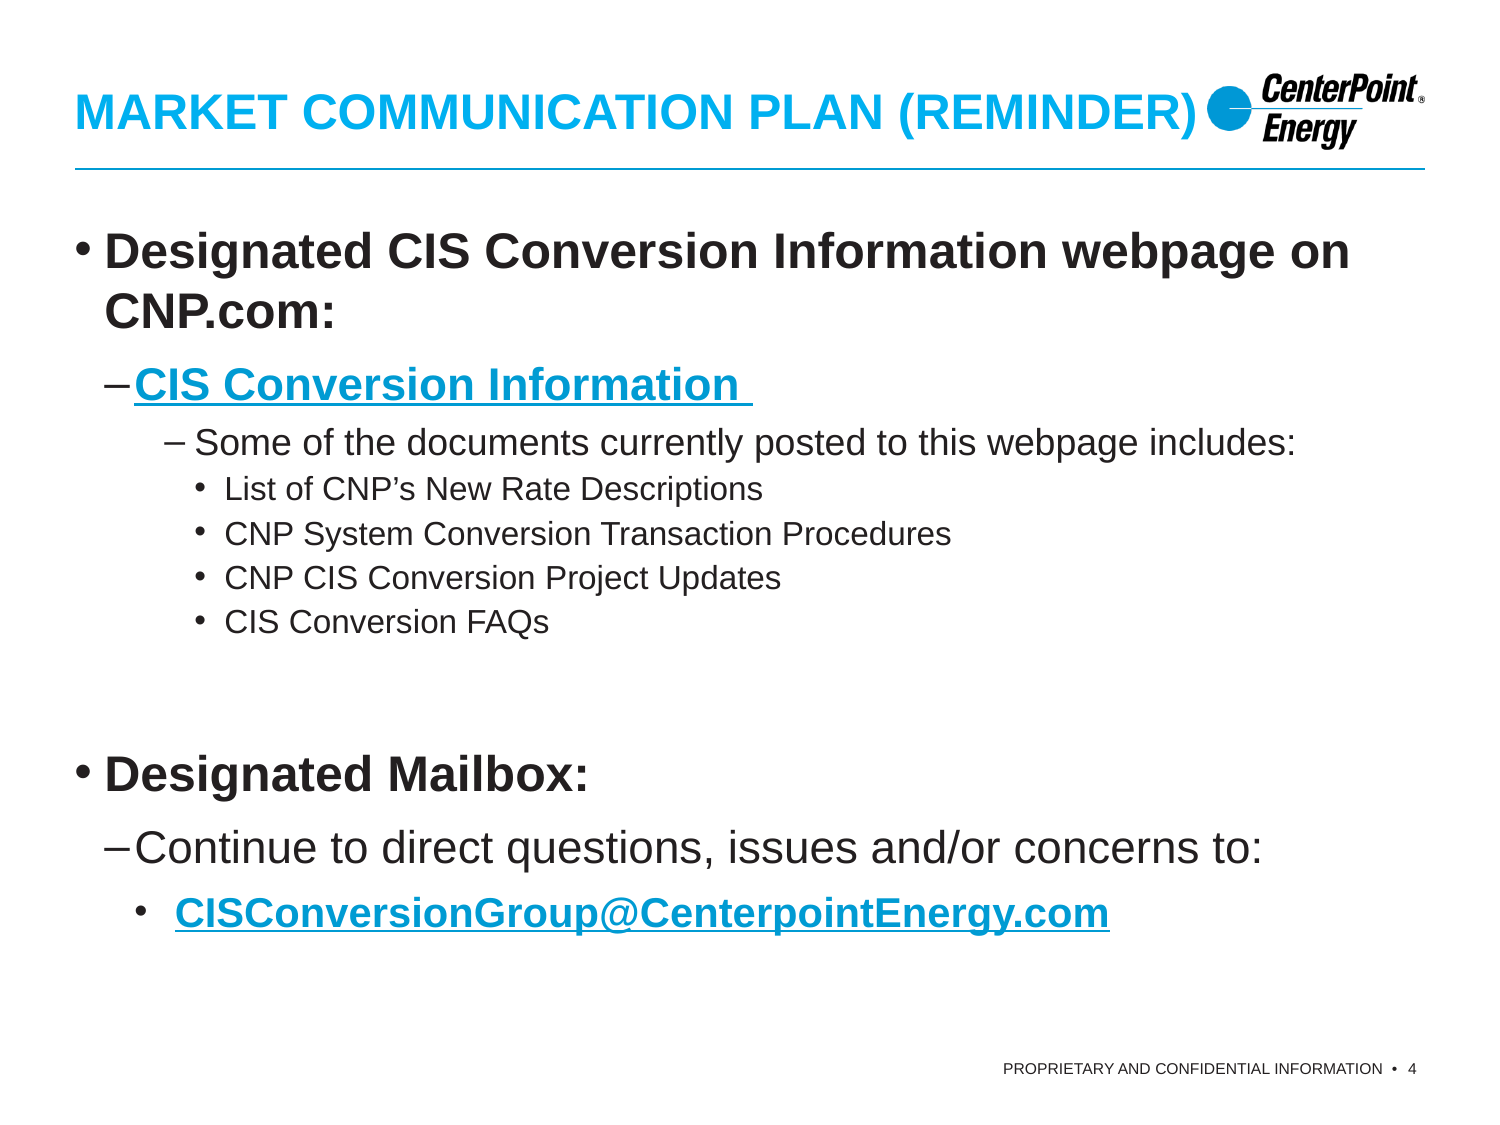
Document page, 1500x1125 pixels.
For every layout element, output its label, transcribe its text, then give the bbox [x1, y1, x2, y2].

title MARKET COMMUNICATION PLAN (Reminder) [59, 50, 1258, 177]
picture [1258, 73, 1425, 150]
list Designated CIS Conversion Information webpage on CNP.com: CIS Conversion Information Some of the documents currently posted to this webpage includes: List of CNP’s New Rate Descriptions CNP System Conversion Transaction Procedures CNP CIS Conversion Project Updates CIS Conversion FAQs Designated Mailbox: Continue to direct questions, issues and/or concerns to: CISConversionGroup@CenterpointEnergy.com [59, 210, 1441, 1013]
slide_number 4 [1393, 1051, 1448, 1086]
